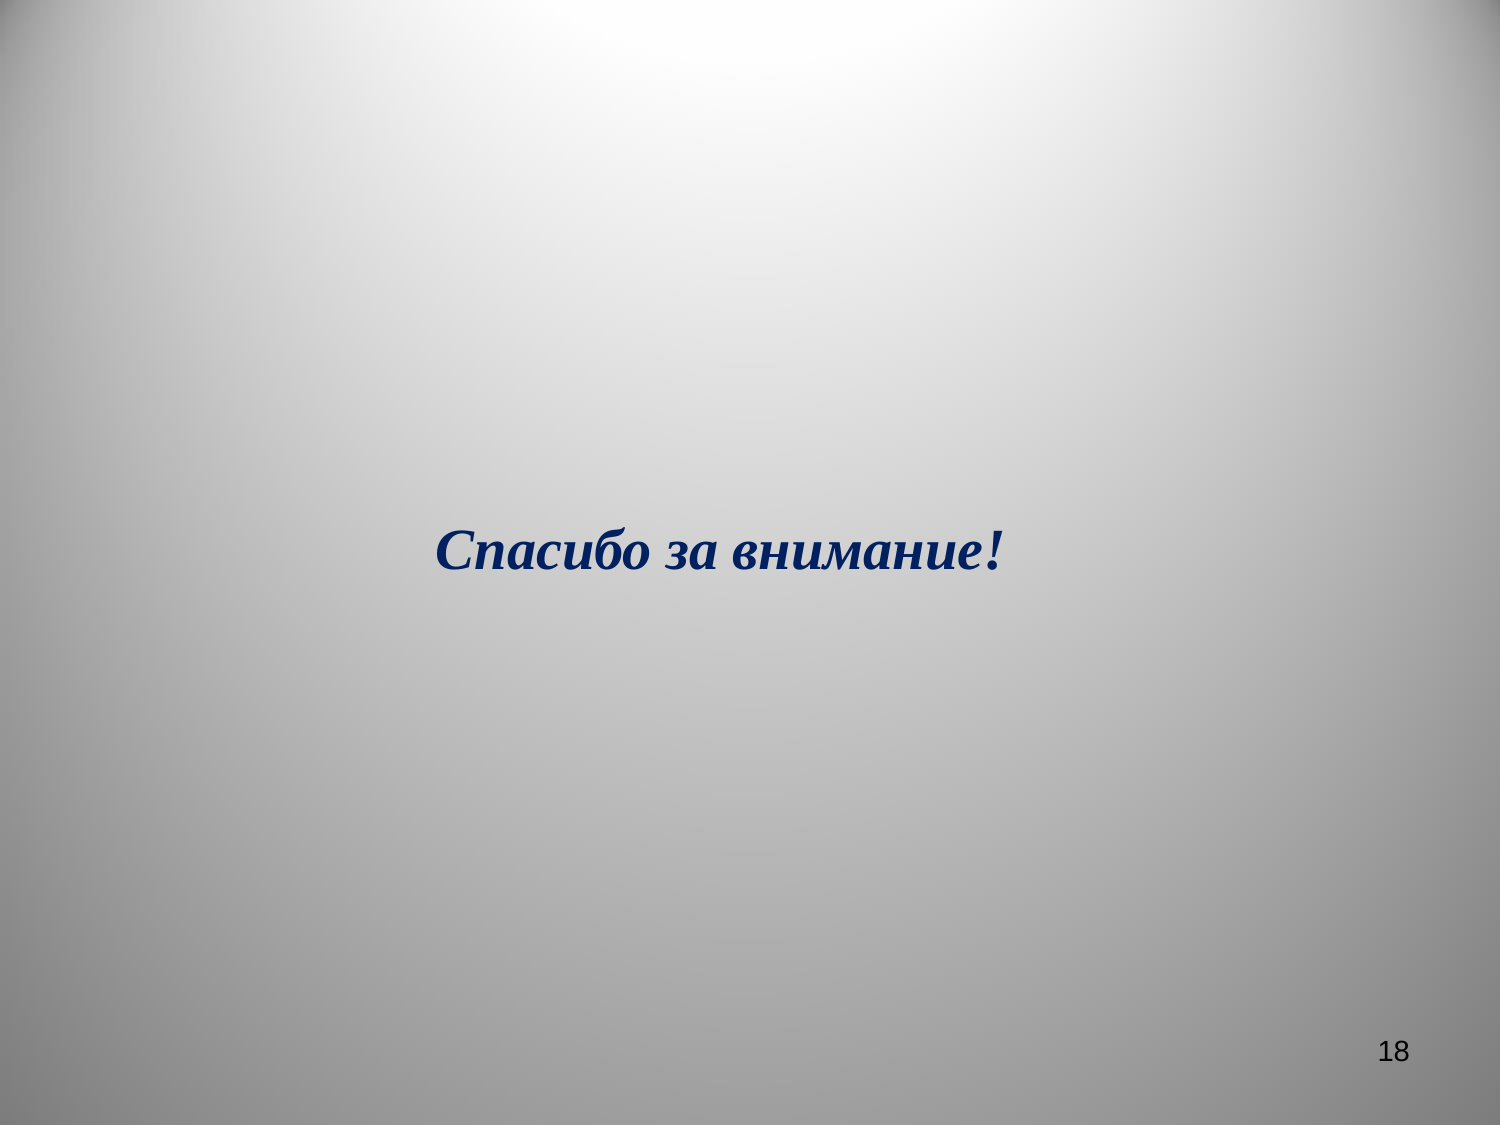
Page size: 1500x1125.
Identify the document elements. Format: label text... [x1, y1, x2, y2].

picture [0, 0, 1500, 1125]
text_box Спасибо за внимание! [64, 503, 1378, 589]
slide_number 18 [1074, 1024, 1426, 1103]
